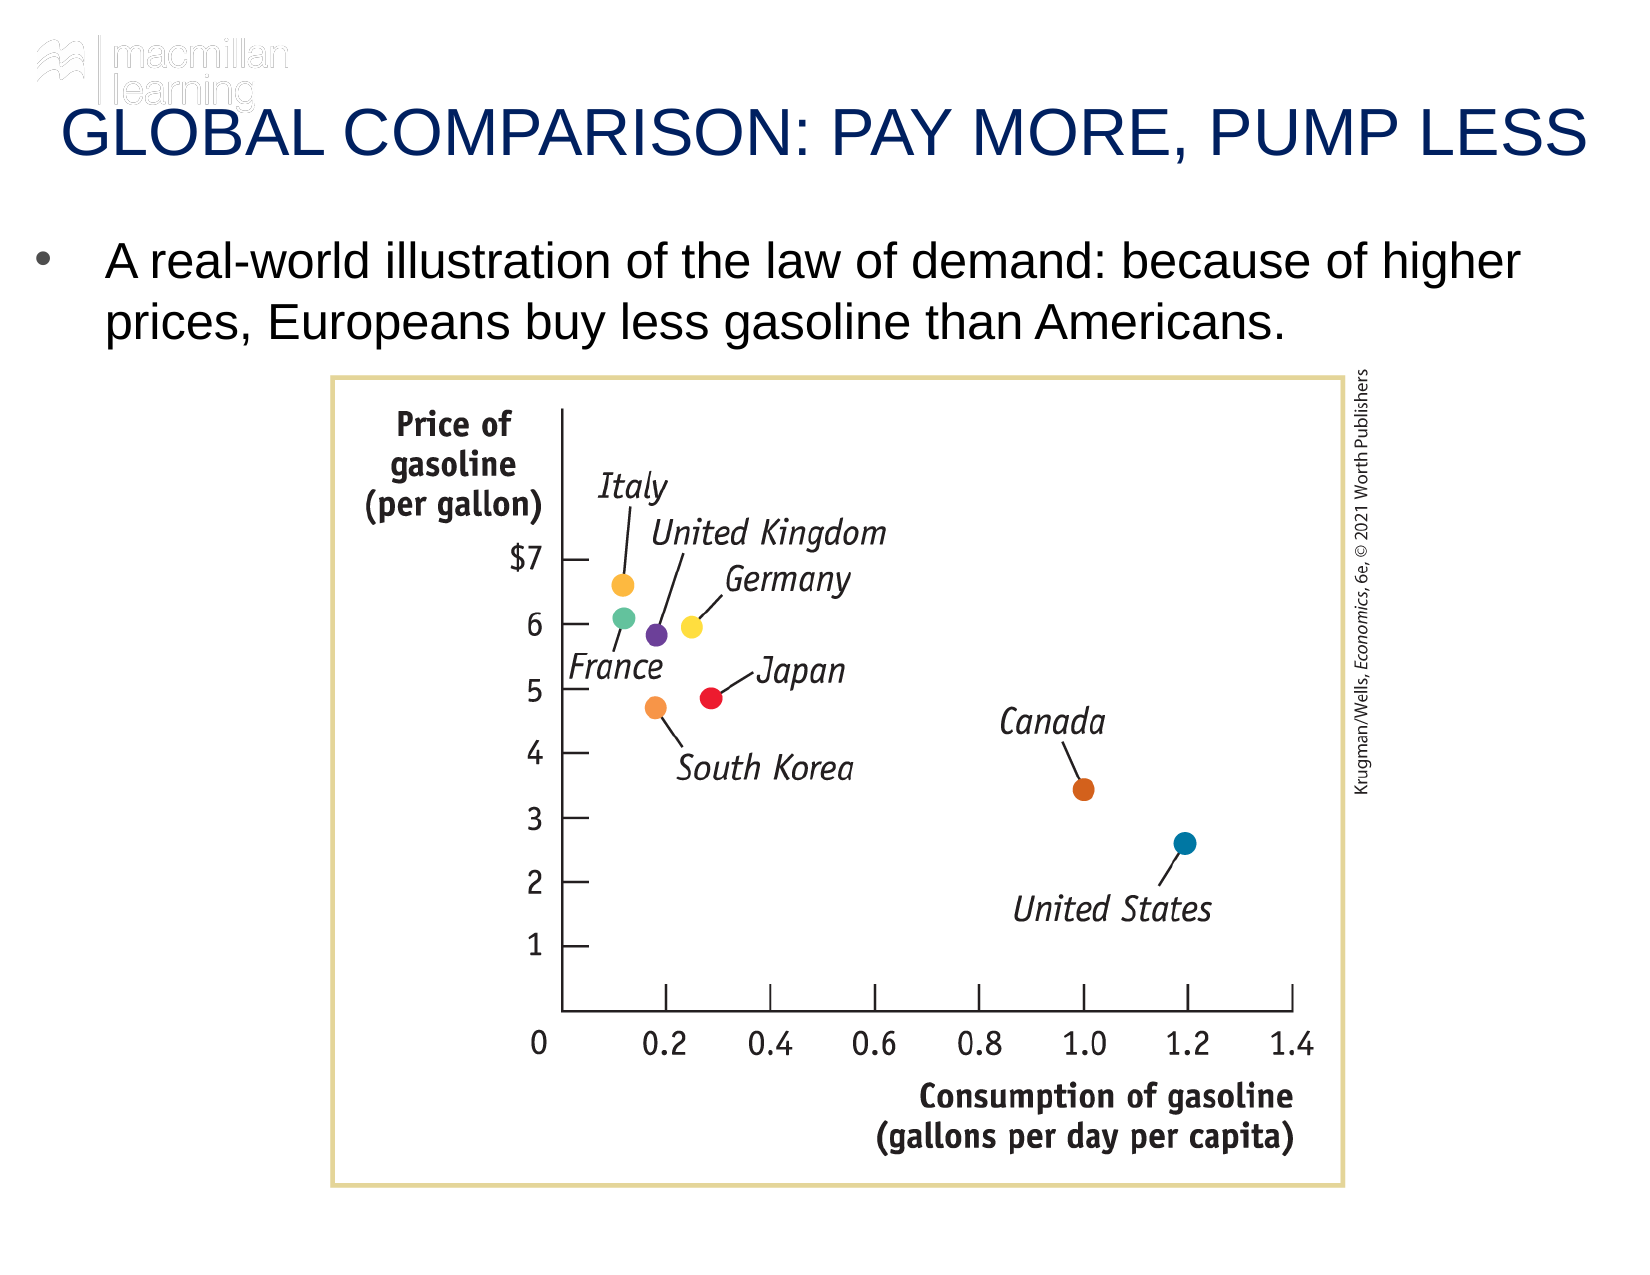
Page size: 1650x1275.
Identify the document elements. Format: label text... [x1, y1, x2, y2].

picture [37, 35, 288, 62]
title GLOBAL COMPARISON: PAY MORE, PUMP LESS [0, 62, 1650, 197]
list A real-world illustration of the law of demand: because of higher prices, Europeans buy less gasoline than Americans. [19, 212, 1628, 367]
picture [327, 366, 1374, 1191]
